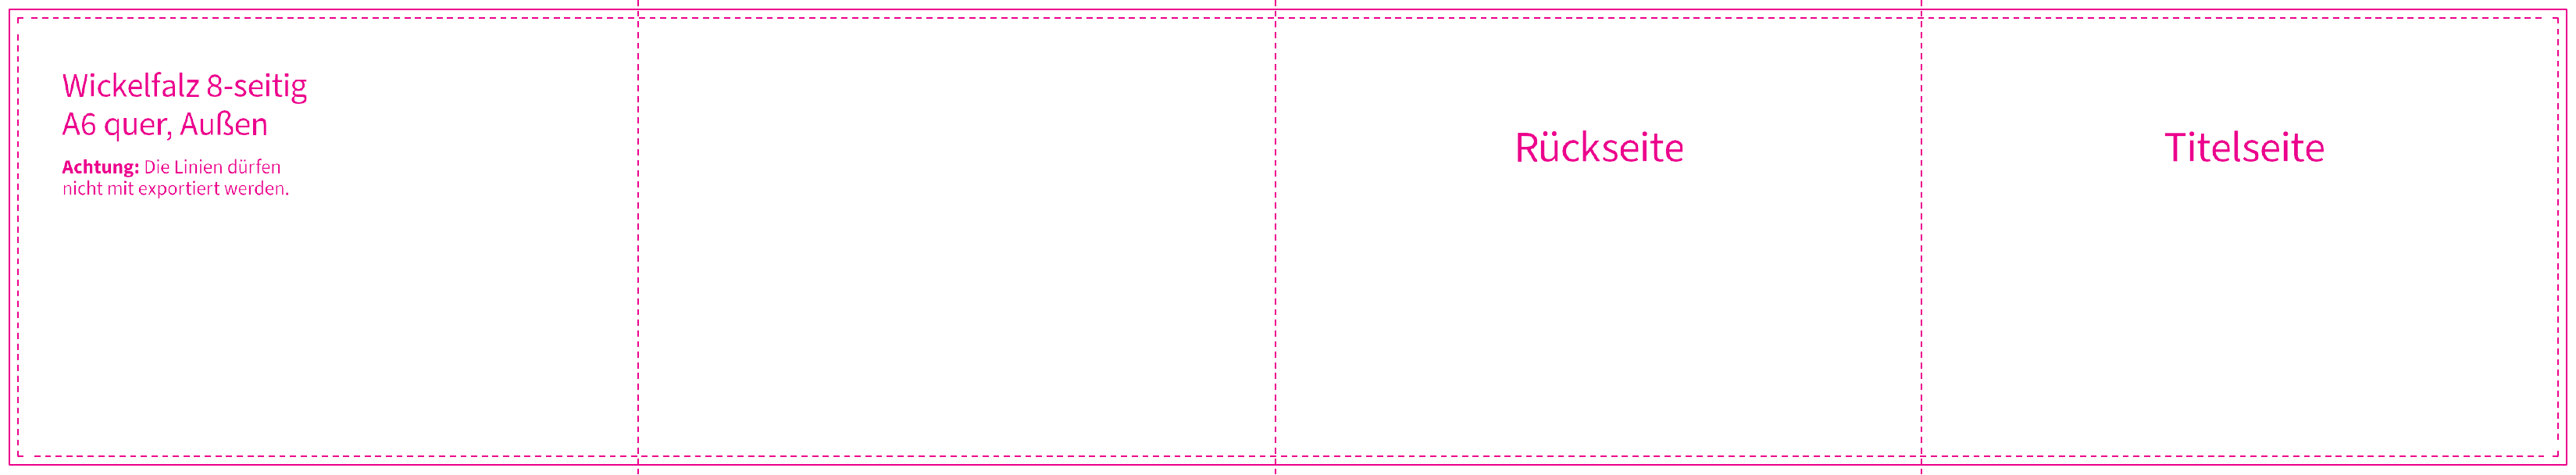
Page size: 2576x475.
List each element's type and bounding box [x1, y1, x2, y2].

text_box [62, 159, 288, 198]
text_box [2552, 450, 2558, 456]
text_box [104, 117, 172, 142]
text_box [18, 450, 24, 456]
text_box [2552, 18, 2558, 24]
text_box [62, 112, 95, 135]
text_box [62, 72, 199, 98]
text_box [179, 110, 266, 136]
text_box [207, 73, 307, 105]
text_box [1518, 130, 1683, 162]
text_box [2164, 130, 2324, 162]
text_box [18, 18, 24, 24]
